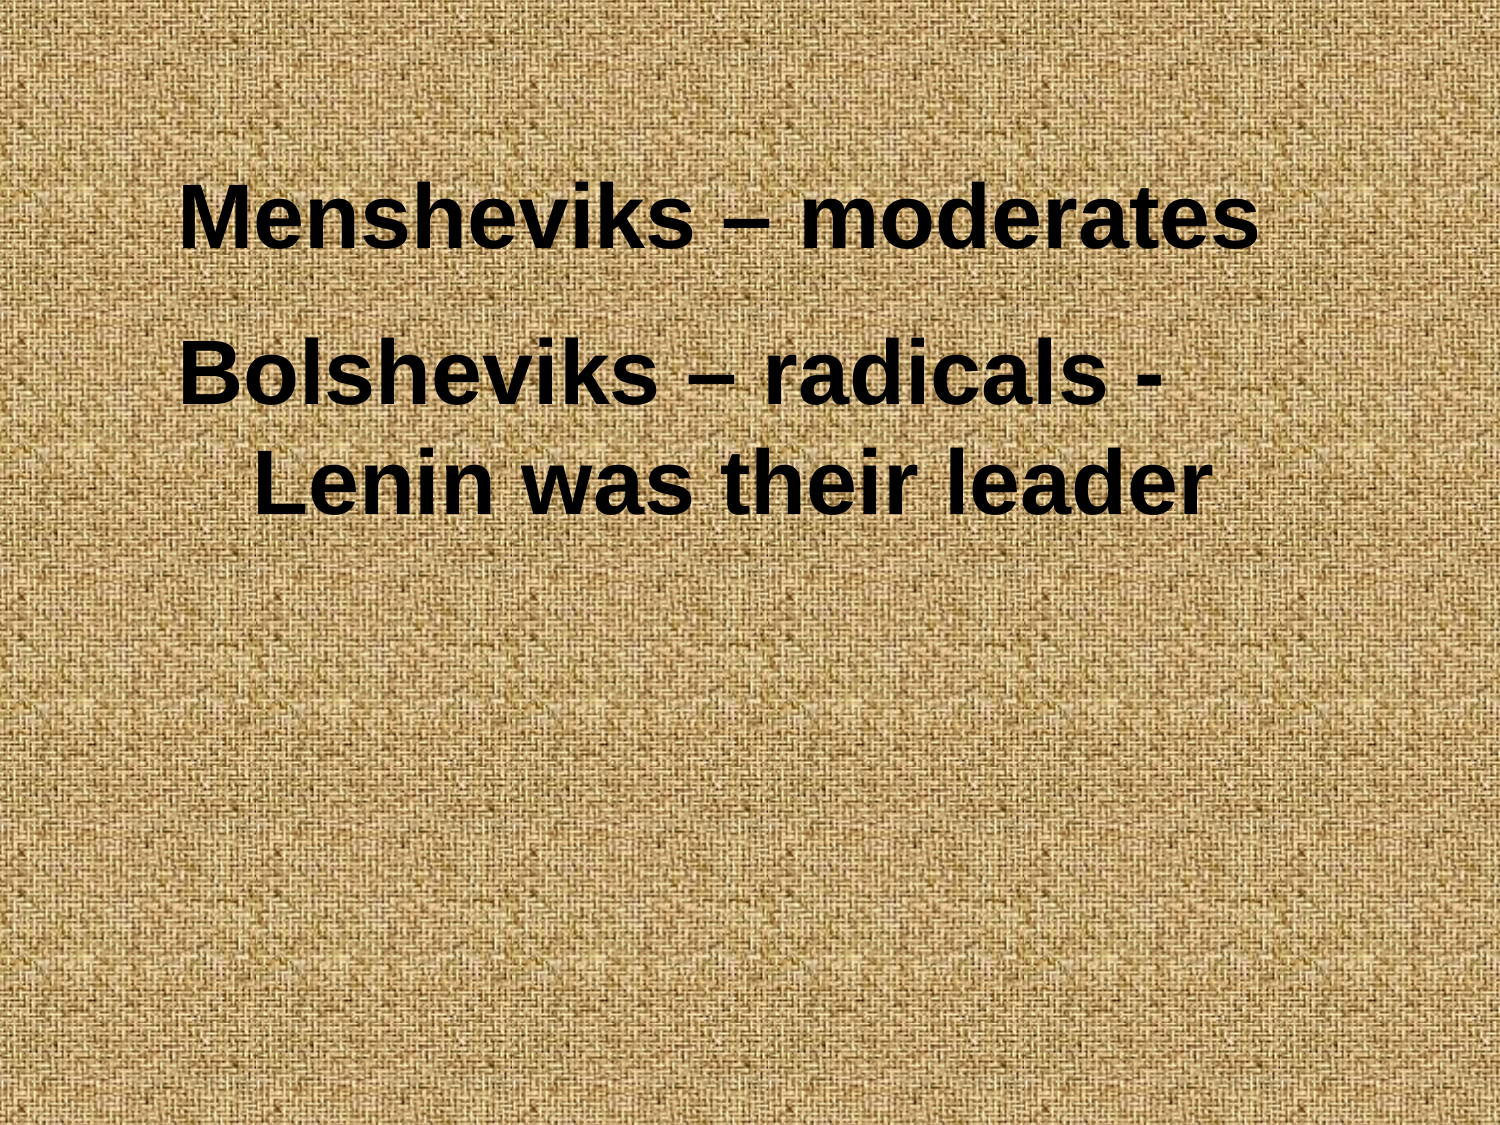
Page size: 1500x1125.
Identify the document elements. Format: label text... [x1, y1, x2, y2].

text_box Mensheviks – moderates Bolsheviks – radicals - Lenin was their leader [162, 149, 1300, 541]
picture [0, 0, 1500, 1125]
